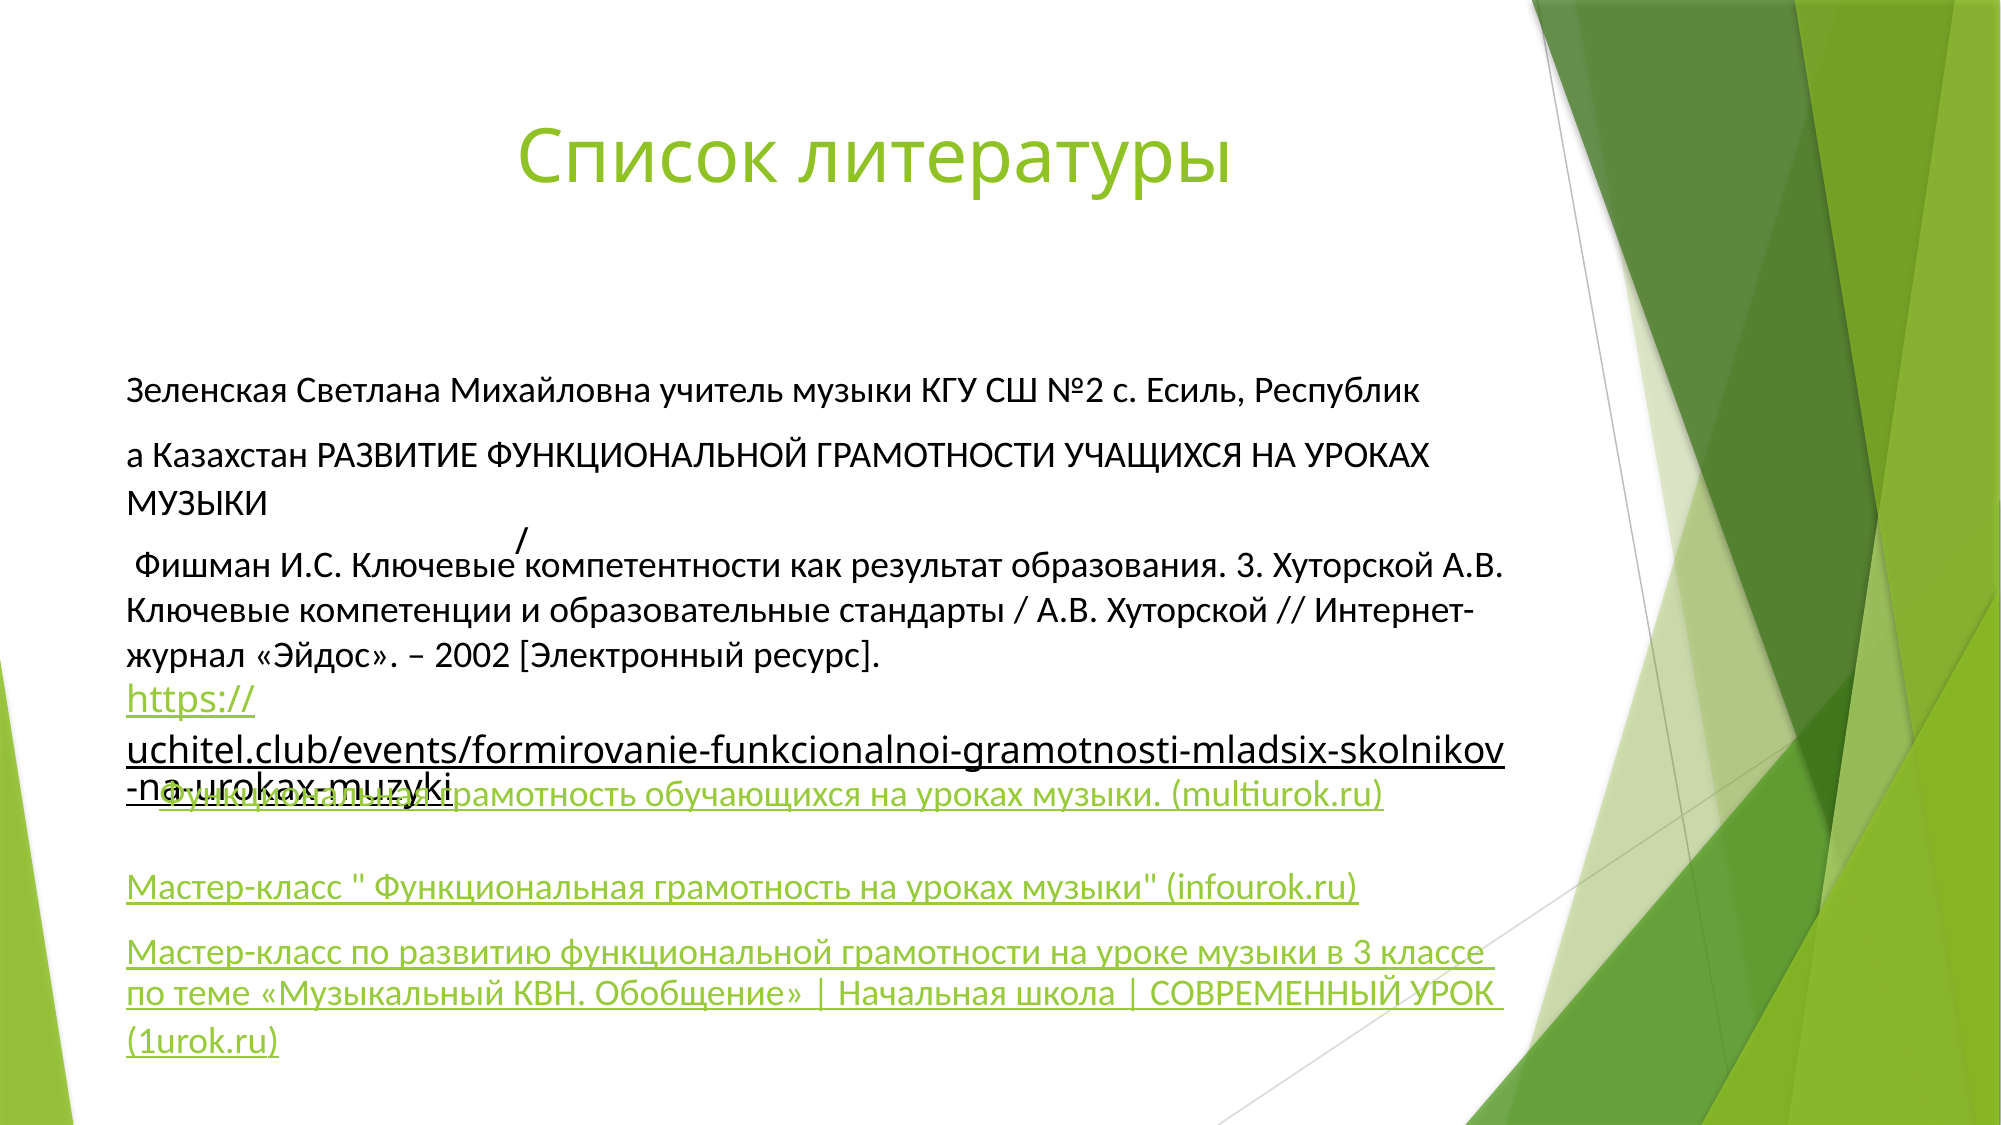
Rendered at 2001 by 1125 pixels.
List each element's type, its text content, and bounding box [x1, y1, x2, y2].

title Список литературы [111, 99, 1522, 317]
list Зеленская Светлана Михайловна учитель музыки КГУ СШ №2 с. Есиль, Республик а Казахстан РАЗВИТИЕ ФУНКЦИОНАЛЬНОЙ ГРАМОТНОСТИ УЧАЩИХСЯ НА УРОКАХ МУЗЫКИ Фишман И.С. Ключевые компетентности как результат образования. 3. Хуторской А.В. Ключевые компетенции и образовательные стандарты / А.В. Хуторской // Интернет-журнал «Эйдос». – 2002 [Электронный ресурс]. https://uchitel.club/events/formirovanie-funkcionalnoi-gramotnosti-mladsix-skolnikov-na-urokax-muzyki Мастер-класс " Функциональная грамотность на уроках музыки" (infourok.ru) Мастер-класс по развитию функциональной грамотности на уроке музыки в 3 классе по теме «Музыкальный КВН. Обобщение» | Начальная школа | СОВРЕМЕННЫЙ УРОК (1urok.ru) [111, 354, 1522, 992]
text_box / [500, 509, 1500, 570]
text_box Функциональная грамотность обучающихся на уроках музыки. (multiurok.ru) [144, 758, 1400, 822]
